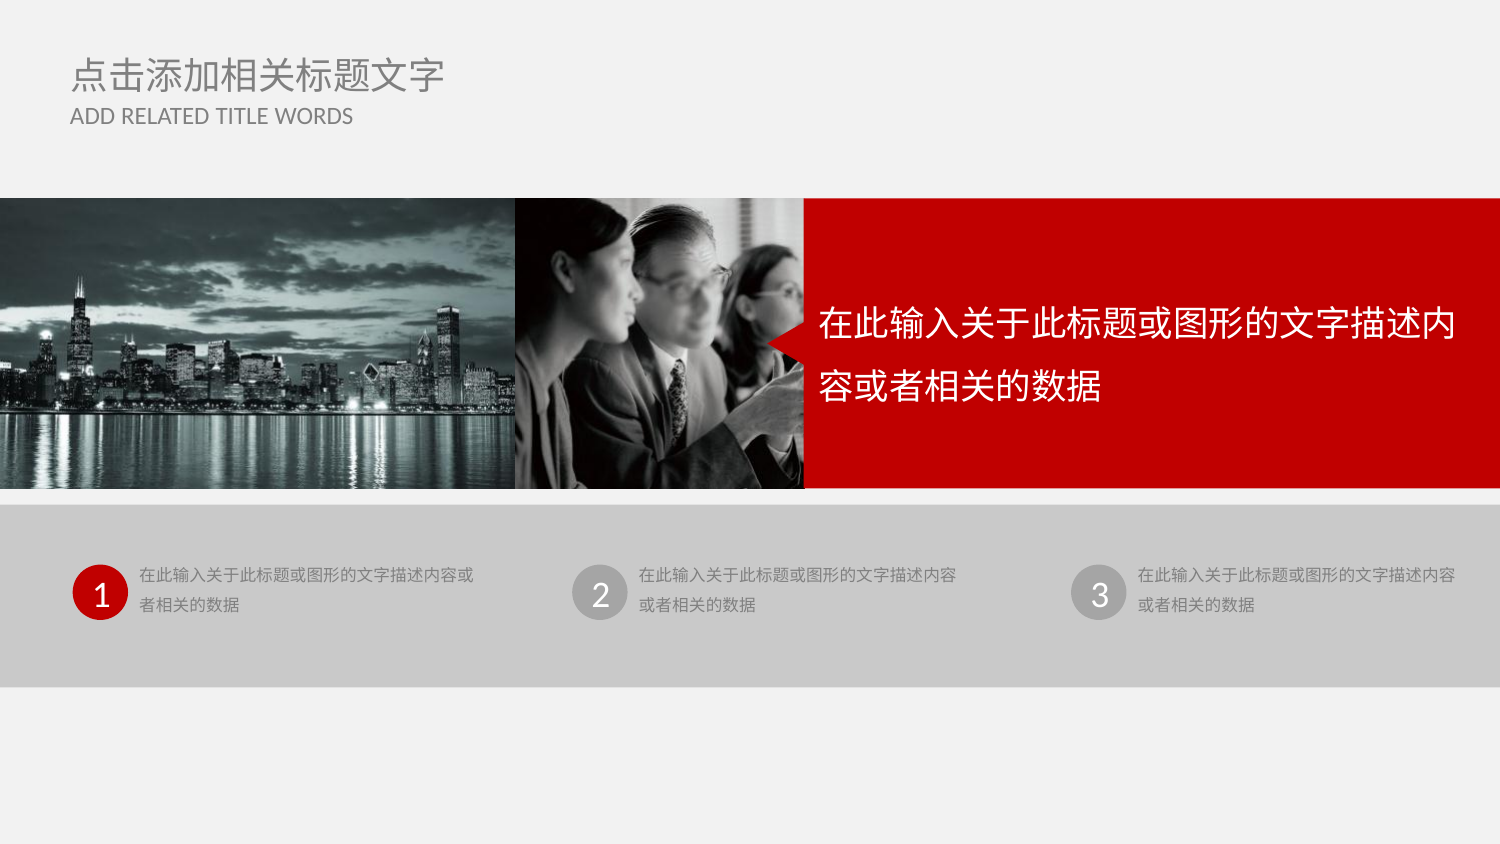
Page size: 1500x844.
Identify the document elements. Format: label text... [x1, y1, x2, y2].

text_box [766, 198, 1500, 489]
picture [0, 198, 766, 489]
text_box 2 [570, 562, 627, 623]
text_box [0, 502, 1500, 690]
text_box ADD RELATED TITLE WORDS [54, 91, 371, 138]
text_box 1 [70, 562, 128, 623]
text_box 在此输入关于此标题或图形的文字描述内容或者相关的数据 [1126, 549, 1483, 621]
text_box 3 [1068, 562, 1126, 623]
text_box 在此输入关于此标题或图形的文字描述内容或者相关的数据 [627, 549, 984, 621]
text_box 在此输入关于此标题或图形的文字描述内容或者相关的数据 [128, 549, 496, 621]
text_box 点击添加相关标题文字 [54, 43, 462, 105]
